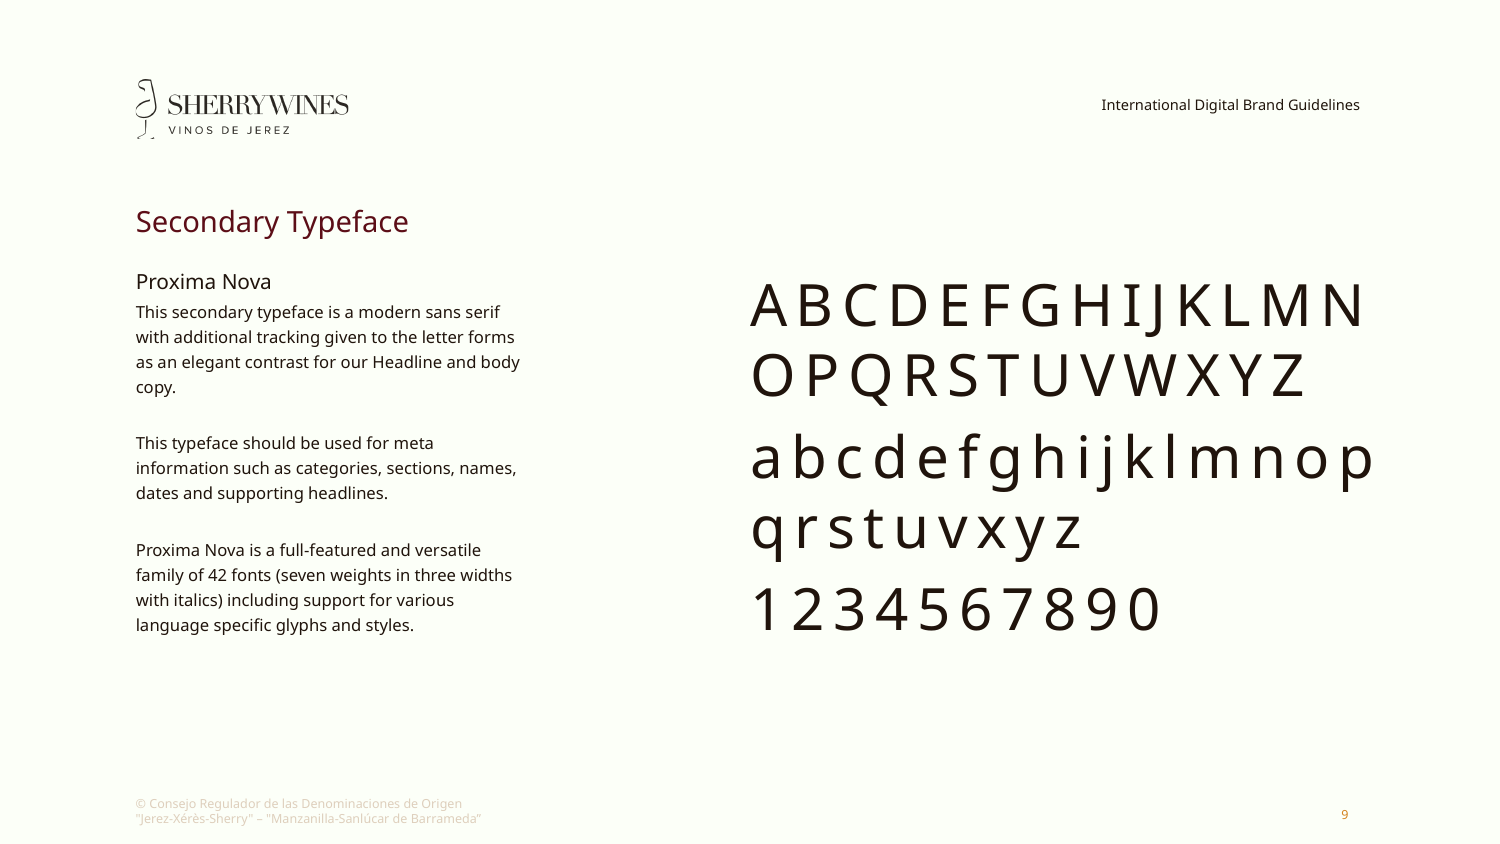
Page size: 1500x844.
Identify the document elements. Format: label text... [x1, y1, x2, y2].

slide_number 9 [1295, 799, 1365, 844]
text_box ABCDEFGHIJKLMNOPQRSTUVWXYZ abcdefghijklmnopqrstuvxyz 1234567890 [750, 268, 1412, 682]
title Secondary Typeface [135, 197, 975, 245]
text_box Proxima Nova This secondary typeface is a modern sans serif with additional tracking given to the letter forms as an elegant contrast for our Headline and body copy. This typeface should be used for meta information such as categories, sections, names, dates and supporting headlines. Proxima Nova is a full-featured and versatile family of 42 fonts (seven weights in three widths with italics) including support for various language specific glyphs and styles. [135, 268, 526, 682]
